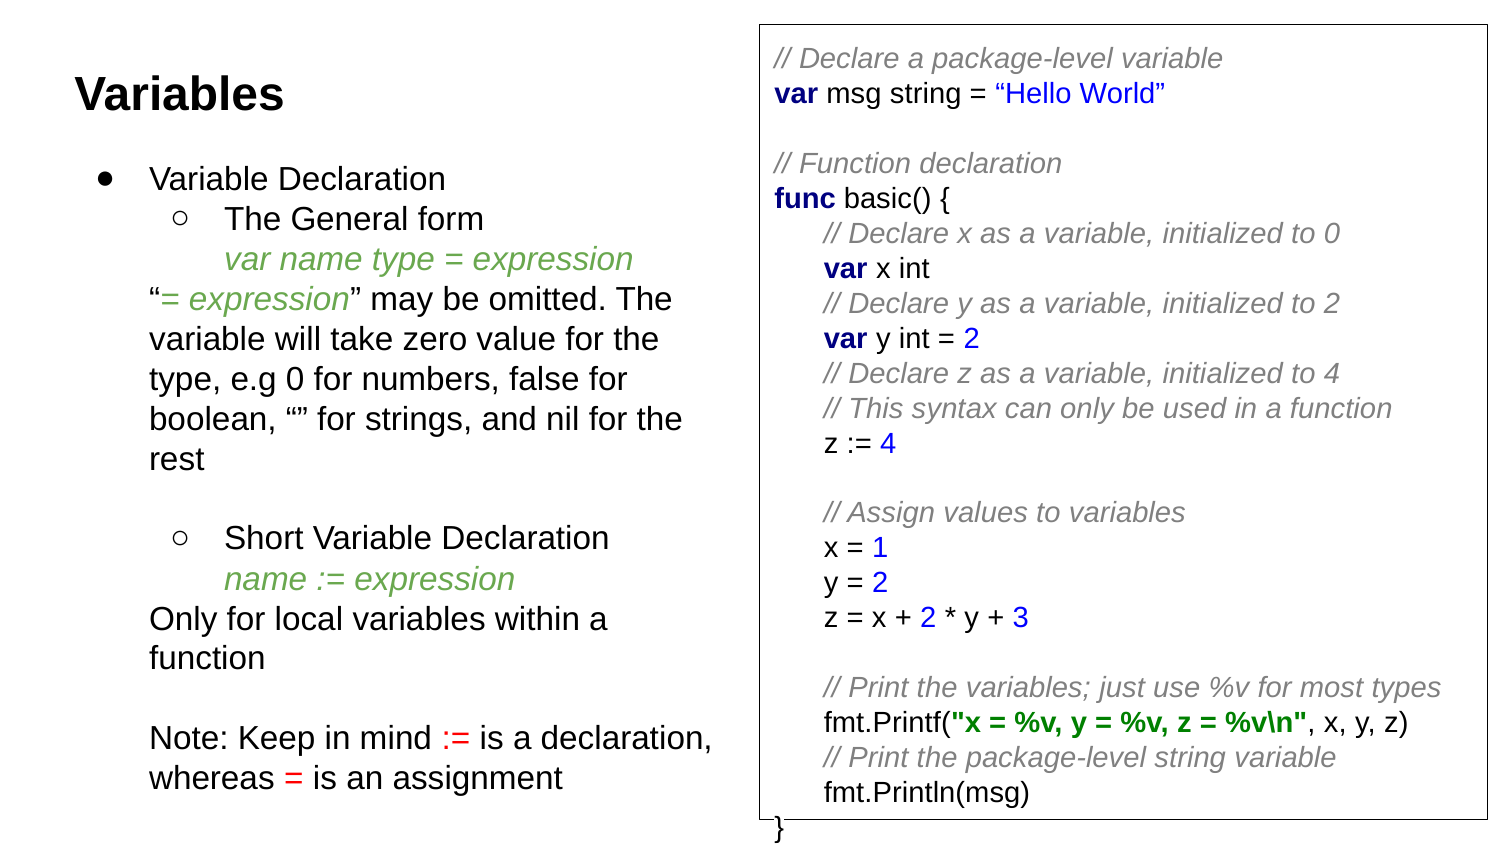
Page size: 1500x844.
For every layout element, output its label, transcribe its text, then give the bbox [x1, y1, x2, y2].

text_box // Declare a package-level variable var msg string = “Hello World” // Function declaration func basic() { // Declare x as a variable, initialized to 0 var x int // Declare y as a variable, initialized to 2 var y int = 2 // Declare z as a variable, initialized to 4 // This syntax can only be used in a function z := 4 // Assign values to variables x = 1 y = 2 z = x + 2 * y + 3 // Print the variables; just use %v for most types fmt.Printf("x = %v, y = %v, z = %v\n", x, y, z) // Print the package-level string variable fmt.Println(msg) } [759, 24, 1488, 820]
text_box Variables [59, 47, 681, 135]
text_box Variable Declaration The General form var name type = expression “= expression” may be omitted. The variable will take zero value for the type, e.g 0 for numbers, false for boolean, “” for strings, and nil for the rest Short Variable Declaration name := expression Only for local variables within a function Note: Keep in mind := is a declaration, whereas = is an assignment [59, 142, 736, 812]
